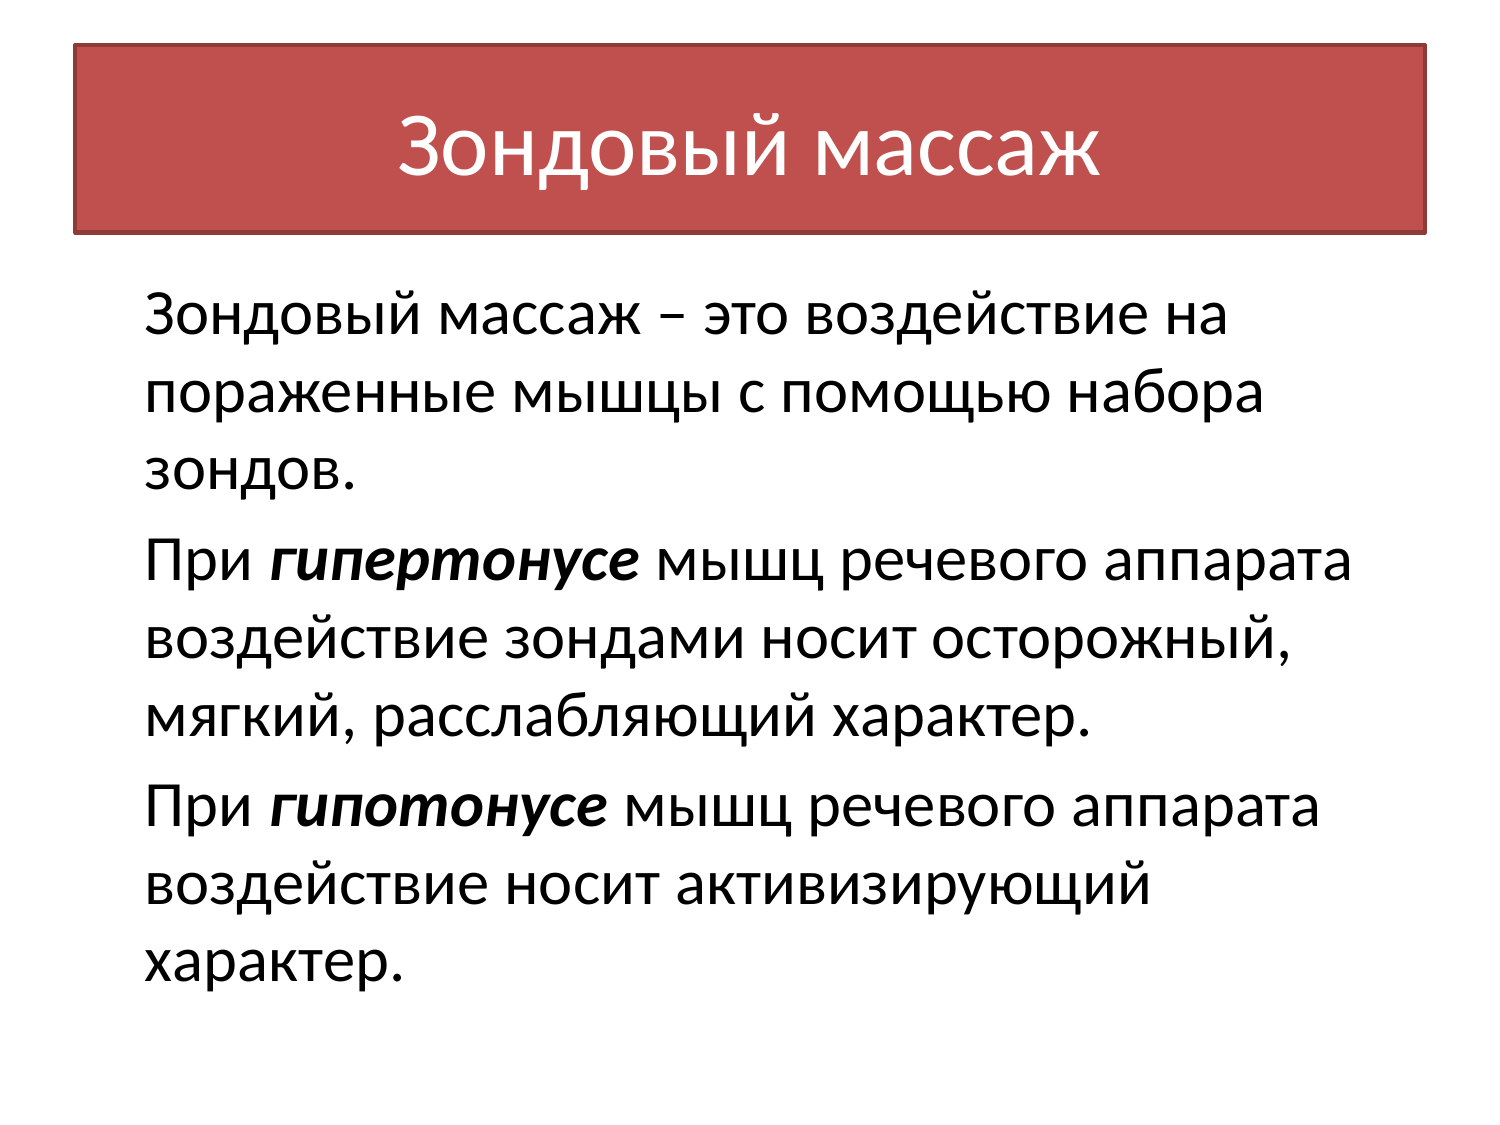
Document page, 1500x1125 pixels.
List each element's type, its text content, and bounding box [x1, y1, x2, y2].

title Зондовый массаж [73, 43, 1427, 235]
list Зондовый массаж – это воздействие на пораженные мышцы с помощью набора зондов. При гипертонусе мышц речевого аппарата воздействие зондами носит осторожный, мягкий, расслабляющий характер. При гипотонусе мышц речевого аппарата воздействие носит активизирующий характер. [75, 262, 1425, 1005]
